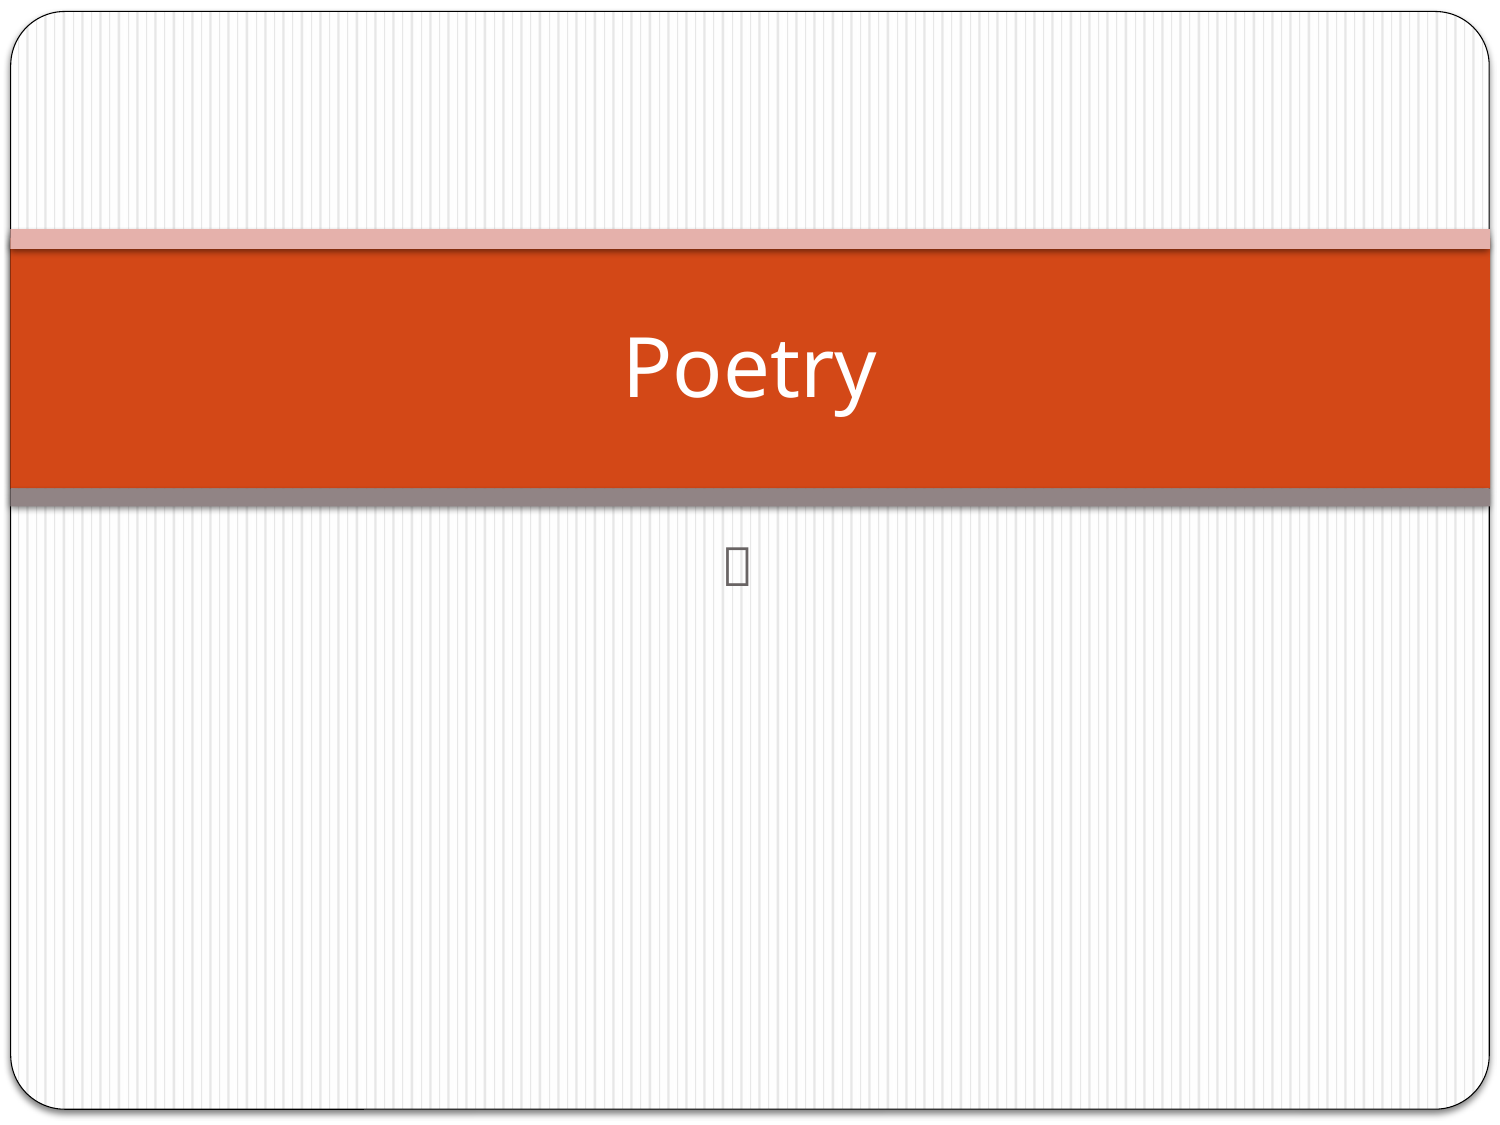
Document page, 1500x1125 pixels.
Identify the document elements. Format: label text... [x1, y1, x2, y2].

subtitle  [212, 525, 1263, 788]
title Poetry [75, 247, 1425, 489]
